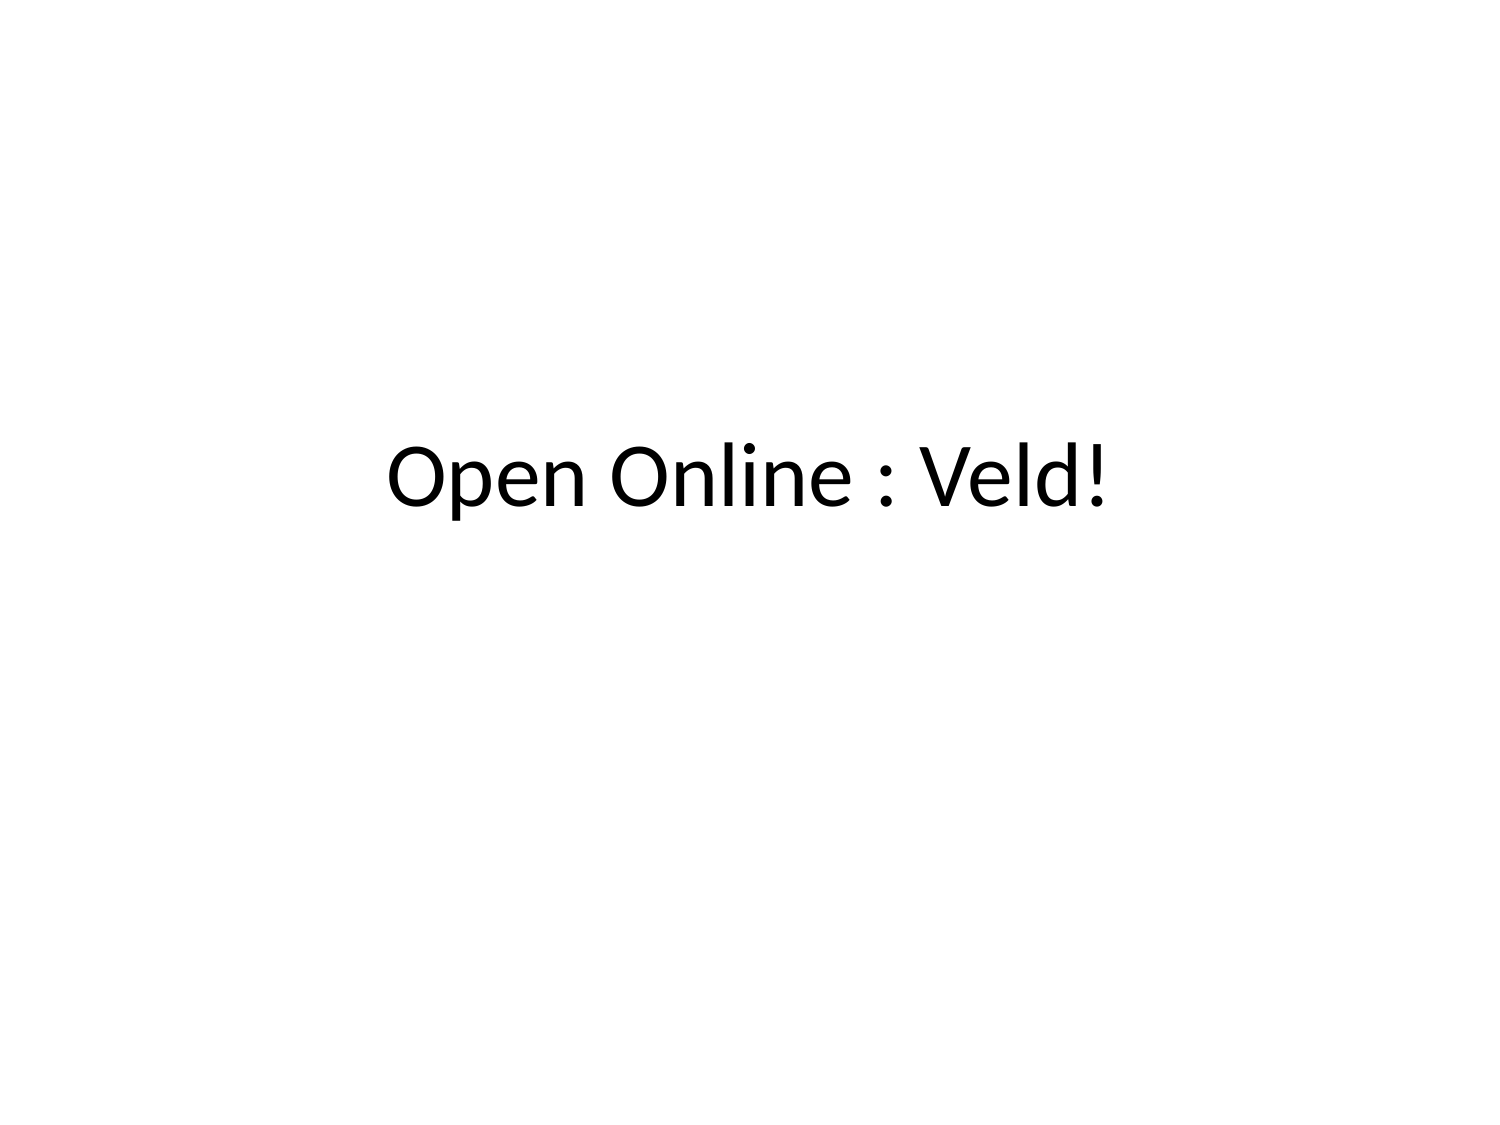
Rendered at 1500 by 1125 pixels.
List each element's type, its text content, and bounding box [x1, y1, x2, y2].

title Open Online : Veld! [112, 349, 1388, 591]
